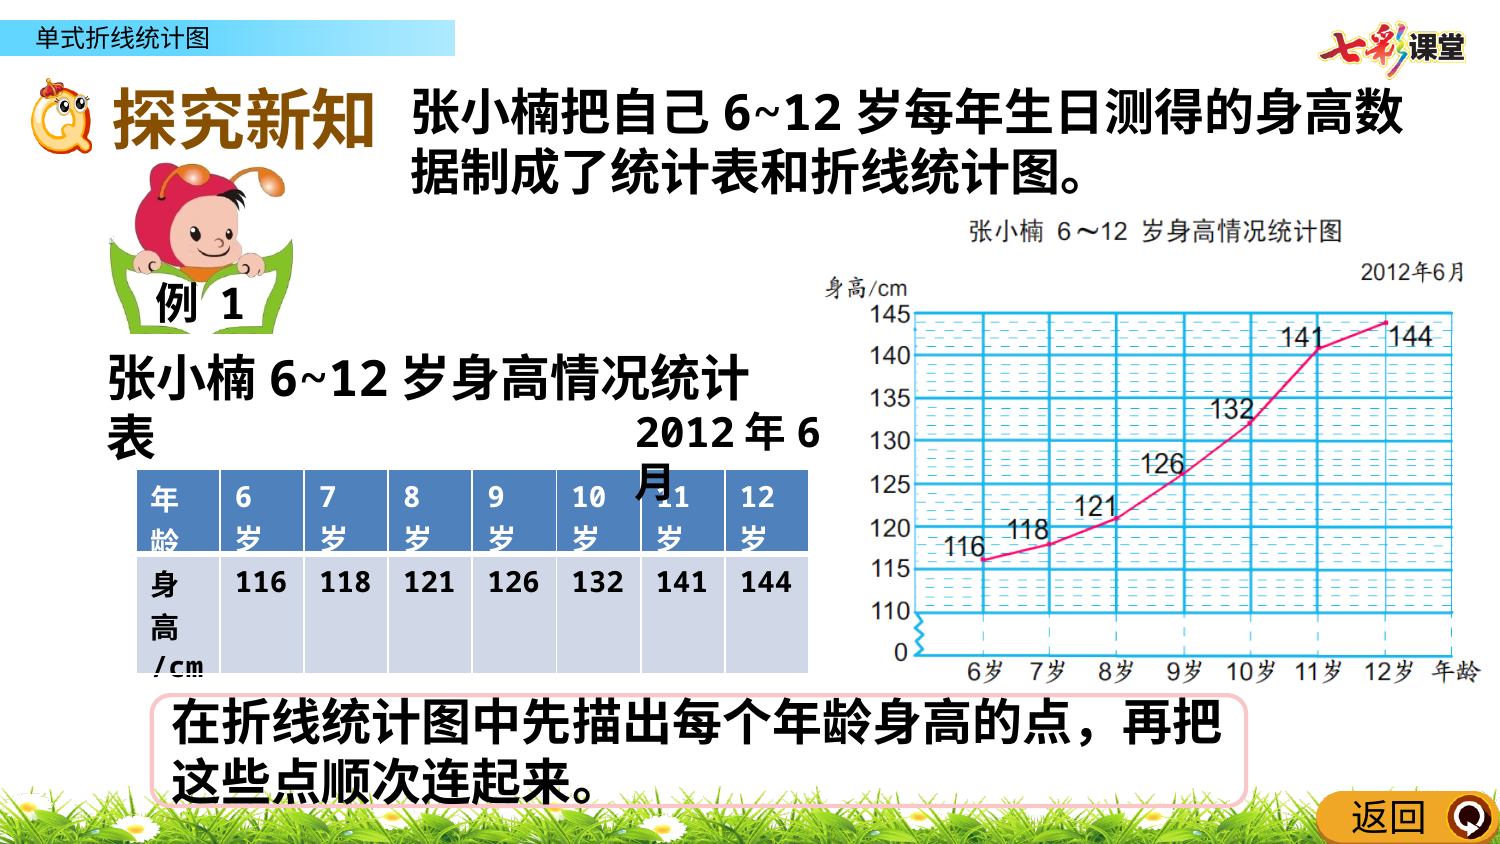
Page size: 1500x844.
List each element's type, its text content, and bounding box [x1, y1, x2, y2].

table_header 12岁 [726, 513, 808, 551]
text_box 张小楠6~12岁身高情况统计表 [91, 339, 784, 474]
text_box 2012年6月 [620, 398, 810, 513]
table_cell 141 [642, 557, 724, 673]
picture [0, 786, 1500, 844]
text_box 探究新知 [100, 72, 404, 164]
table_cell 116 [221, 557, 303, 673]
table_cell 身高/cm [137, 557, 219, 673]
picture [815, 199, 1484, 690]
table_header 9岁 [473, 470, 556, 551]
table_header 6岁 [221, 470, 303, 551]
table_cell 132 [557, 557, 640, 673]
text_box 张小楠把自己6~12岁每年生日测得的身高数据制成了统计表和折线统计图。 [395, 72, 1447, 208]
table_header 年龄 [137, 470, 219, 551]
table_header 8岁 [389, 470, 471, 551]
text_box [109, 161, 302, 337]
table_cell 144 [726, 557, 808, 673]
picture [1316, 20, 1468, 80]
table_header 11岁 [642, 513, 724, 551]
table_header 10岁 [557, 470, 640, 551]
table_cell 121 [389, 557, 471, 673]
text_box 在折线统计图中先描出每个年龄身高的点，再把这些点顺次连起来。 [151, 695, 1247, 806]
picture [31, 78, 92, 154]
table_header 7岁 [305, 470, 387, 551]
table_cell 118 [305, 557, 387, 673]
table_cell 126 [473, 557, 556, 673]
